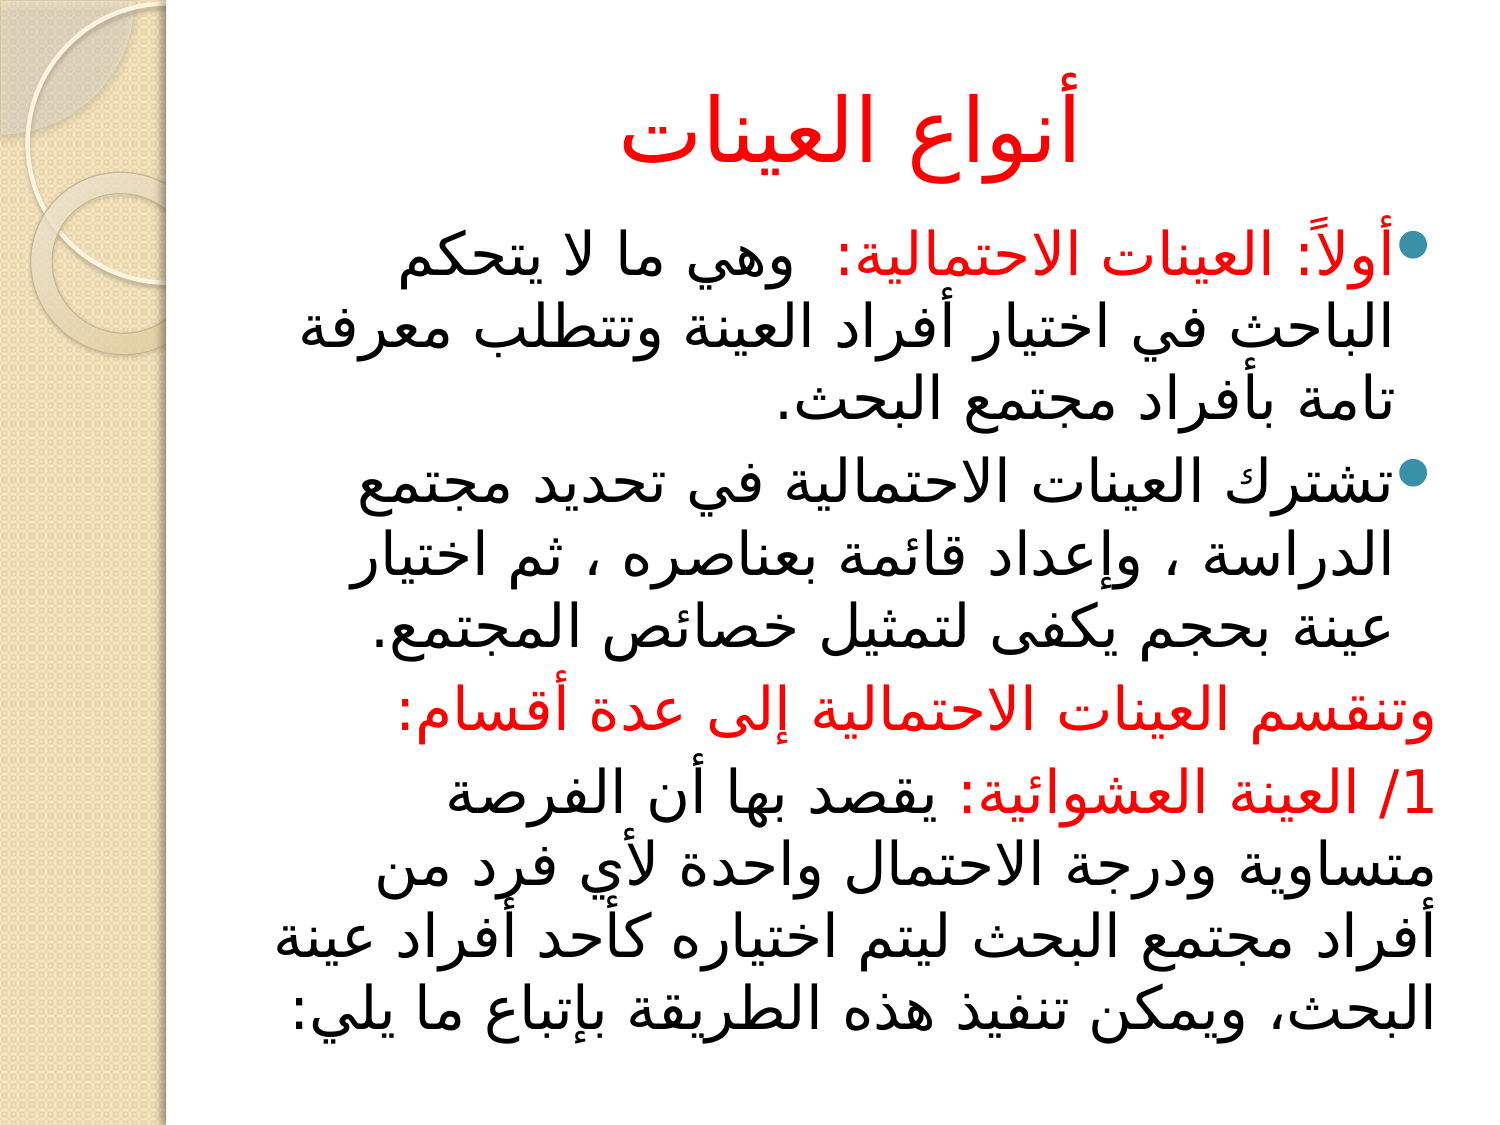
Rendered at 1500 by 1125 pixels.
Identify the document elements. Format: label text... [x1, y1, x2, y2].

list أولاً: العينات الاحتمالية: وهي ما لا يتحكم الباحث في اختيار أفراد العينة وتتطلب معرفة تامة بأفراد مجتمع البحث. تشترك العينات الاحتمالية في تحديد مجتمع الدراسة ، وإعداد قائمة بعناصره ، ثم اختيار عينة بحجم يكفى لتمثيل خصائص المجتمع. وتنقسم العينات الاحتمالية إلى عدة أقسام: 1/ العينة العشوائية: يقصد بها أن الفرصة متساوية ودرجة الاحتمال واحدة لأي فرد من أفراد مجتمع البحث ليتم اختياره كأحد أفراد عينة البحث، ويمكن تنفيذ هذه الطريقة بإتباع ما يلي: [235, 208, 1466, 1059]
title أنواع العينات [235, 45, 1466, 208]
